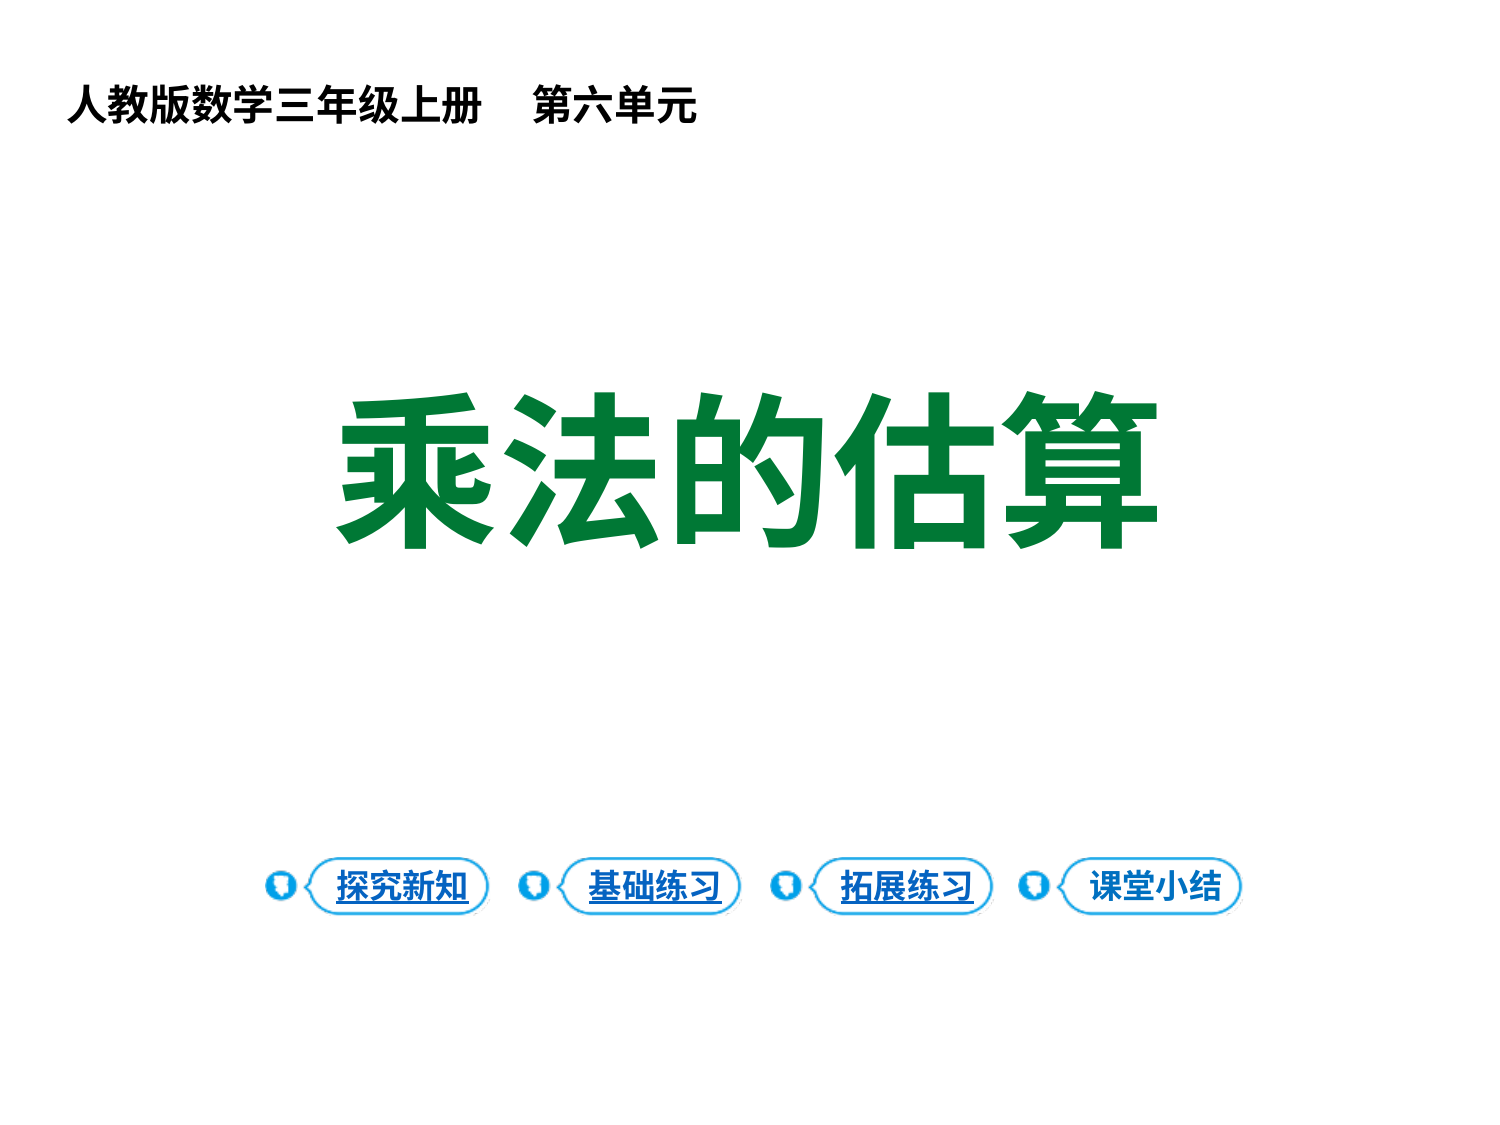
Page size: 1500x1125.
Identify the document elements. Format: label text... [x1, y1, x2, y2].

title 乘法的估算 [0, 338, 1499, 598]
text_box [1018, 857, 1244, 917]
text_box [265, 857, 491, 917]
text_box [518, 857, 743, 917]
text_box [770, 857, 995, 917]
text_box 人教版数学三年级上册 第六单元 [51, 71, 1001, 136]
